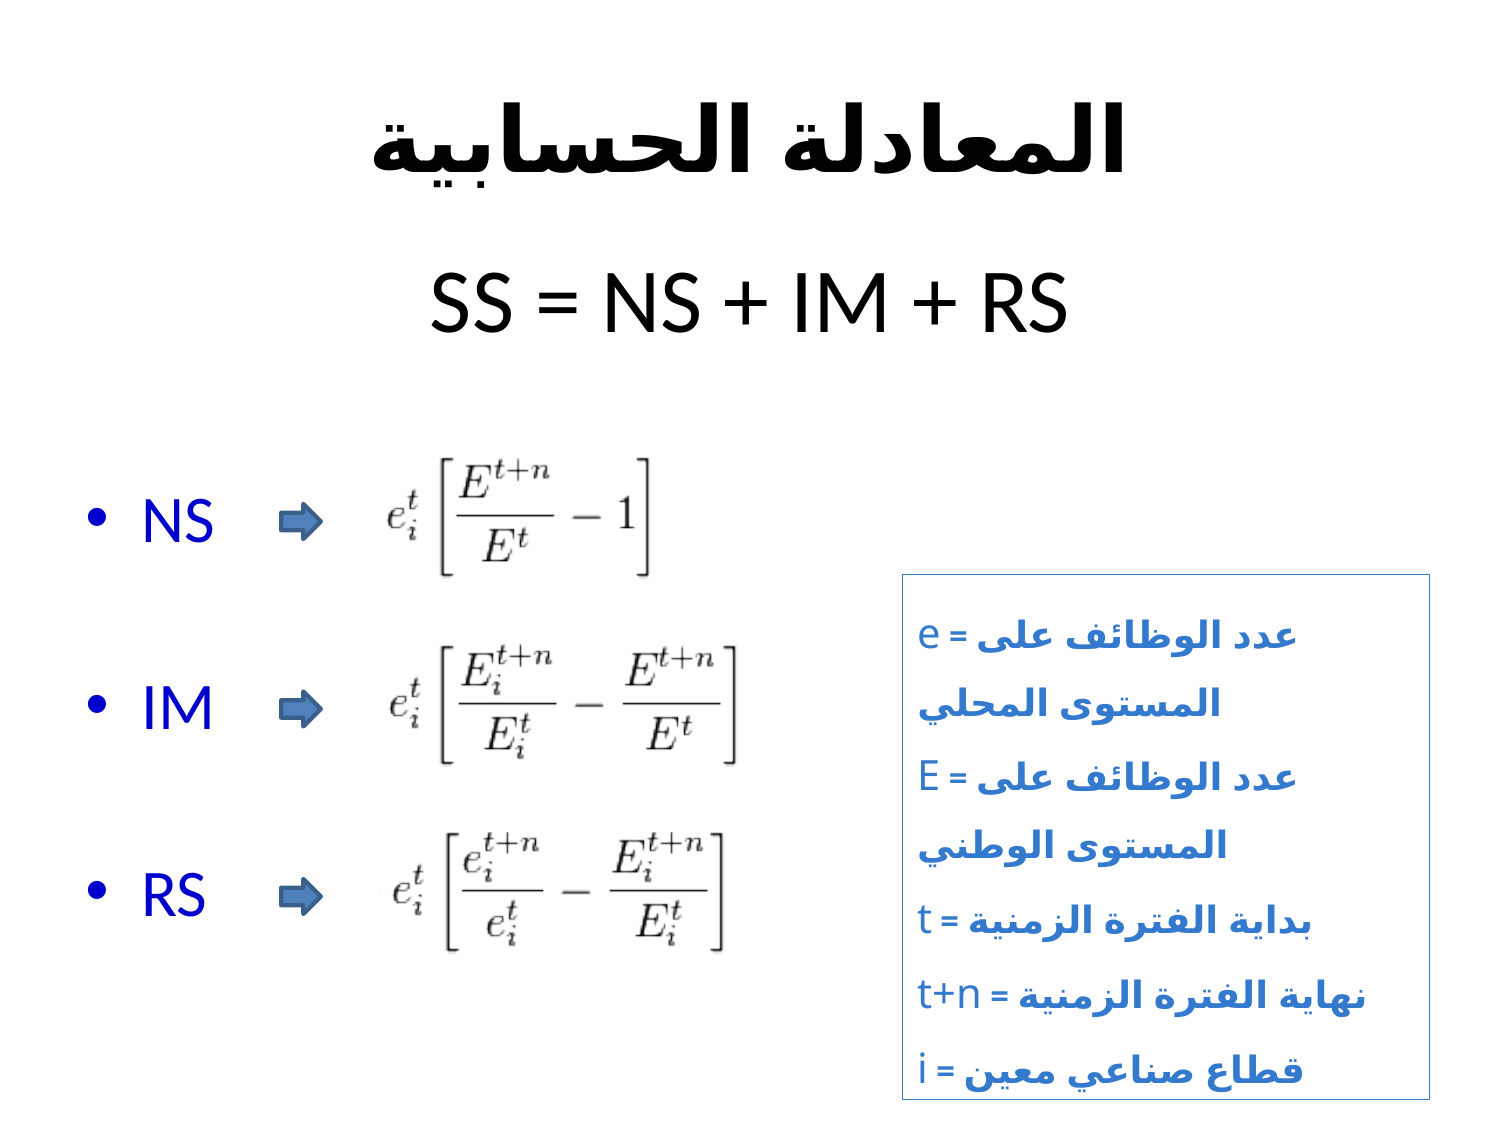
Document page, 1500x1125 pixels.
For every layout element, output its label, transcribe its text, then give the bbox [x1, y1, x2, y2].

text_box e = عدد الوظائف على المستوى المحلي E = عدد الوظائف على المستوى الوطني t = بداية الفترة الزمنية t+n = نهاية الفترة الزمنية i = قطاع صناعي معين [900, 572, 1432, 1101]
title المعادلة الحسابية SS = NS + IM + RS [75, 45, 1425, 387]
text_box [280, 456, 754, 955]
list NS IM RS [70, 468, 1430, 1043]
